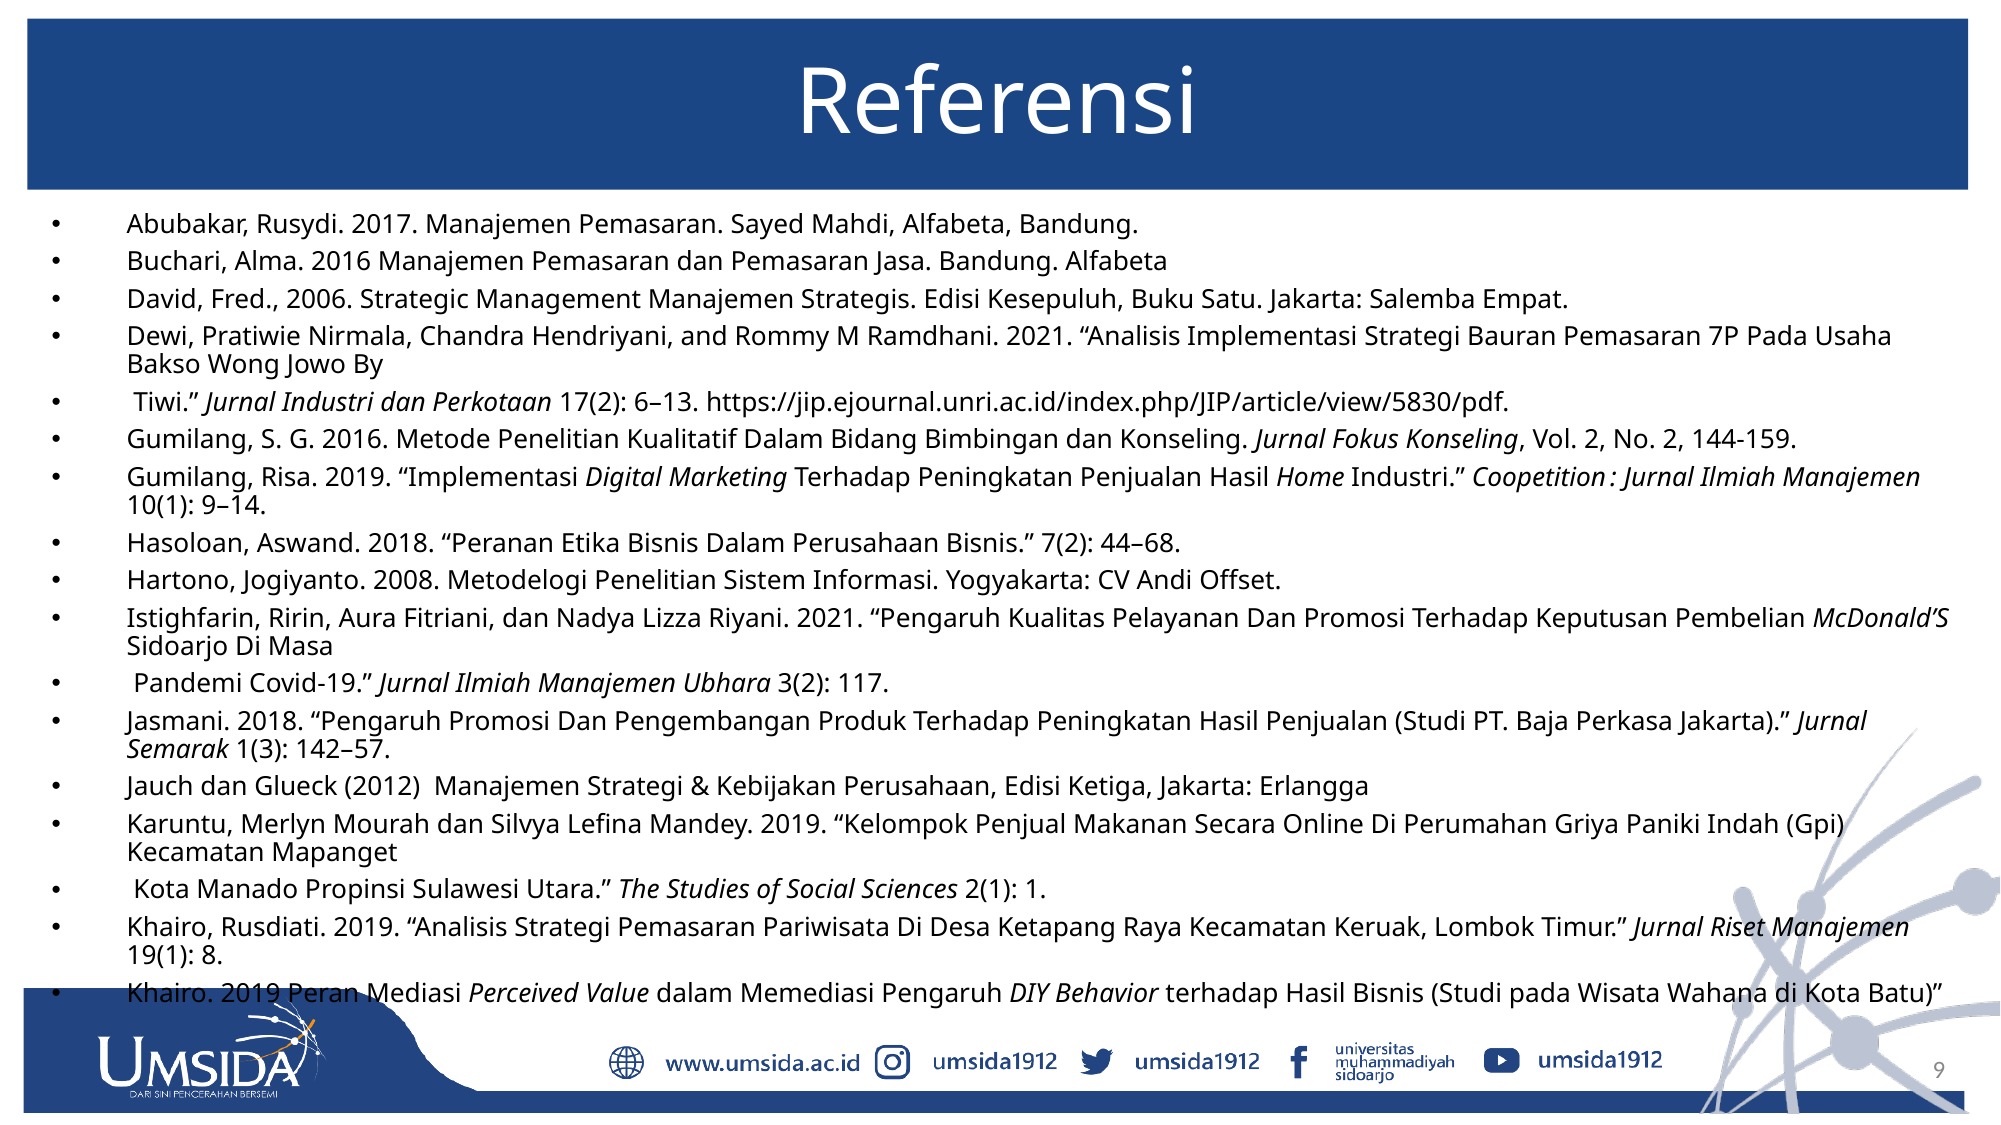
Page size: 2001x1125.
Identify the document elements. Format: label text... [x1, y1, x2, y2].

list Abubakar, Rusydi. 2017. Manajemen Pemasaran. Sayed Mahdi, Alfabeta, Bandung. Buchari, Alma. 2016 Manajemen Pemasaran dan Pemasaran Jasa. Bandung. Alfabeta David, Fred., 2006. Strategic Management Manajemen Strategis. Edisi Kesepuluh, Buku Satu. Jakarta: Salemba Empat. Dewi, Pratiwie Nirmala, Chandra Hendriyani, and Rommy M Ramdhani. 2021. “Analisis Implementasi Strategi Bauran Pemasaran 7P Pada Usaha Bakso Wong Jowo By Tiwi.” Jurnal Industri dan Perkotaan 17(2): 6–13. https://jip.ejournal.unri.ac.id/index.php/JIP/article/view/5830/pdf. Gumilang, S. G. 2016. Metode Penelitian Kualitatif Dalam Bidang Bimbingan dan Konseling. Jurnal Fokus Konseling, Vol. 2, No. 2, 144-159. Gumilang, Risa. 2019. “Implementasi Digital Marketing Terhadap Peningkatan Penjualan Hasil Home Industri.” Coopetition : Jurnal Ilmiah Manajemen 10(1): 9–14. Hasoloan, Aswand. 2018. “Peranan Etika Bisnis Dalam Perusahaan Bisnis.” 7(2): 44–68. Hartono, Jogiyanto. 2008. Metodelogi Penelitian Sistem Informasi. Yogyakarta: CV Andi Offset. Istighfarin, Ririn, Aura Fitriani, dan Nadya Lizza Riyani. 2021. “Pengaruh Kualitas Pelayanan Dan Promosi Terhadap Keputusan Pembelian McDonald’S Sidoarjo Di Masa Pandemi Covid-19.” Jurnal Ilmiah Manajemen Ubhara 3(2): 117. Jasmani. 2018. “Pengaruh Promosi Dan Pengembangan Produk Terhadap Peningkatan Hasil Penjualan (Studi PT. Baja Perkasa Jakarta).” Jurnal Semarak 1(3): 142–57. Jauch dan Glueck (2012) Manajemen Strategi & Kebijakan Perusahaan, Edisi Ketiga, Jakarta: Erlangga Karuntu, Merlyn Mourah dan Silvya Lefina Mandey. 2019. “Kelompok Penjual Makanan Secara Online Di Perumahan Griya Paniki Indah (Gpi) Kecamatan Mapanget Kota Manado Propinsi Sulawesi Utara.” The Studies of Social Sciences 2(1): 1. Khairo, Rusdiati. 2019. “Analisis Strategi Pemasaran Pariwisata Di Desa Ketapang Raya Kecamatan Keruak, Lombok Timur.” Jurnal Riset Manajemen 19(1): 8. Khairo. 2019 Peran Mediasi Perceived Value dalam Memediasi Pengaruh DIY Behavior terhadap Hasil Bisnis (Studi pada Wisata Wahana di Kota Batu)” [27, 203, 1969, 1039]
picture [23, 51, 2001, 1114]
title Referensi [27, 18, 1969, 190]
